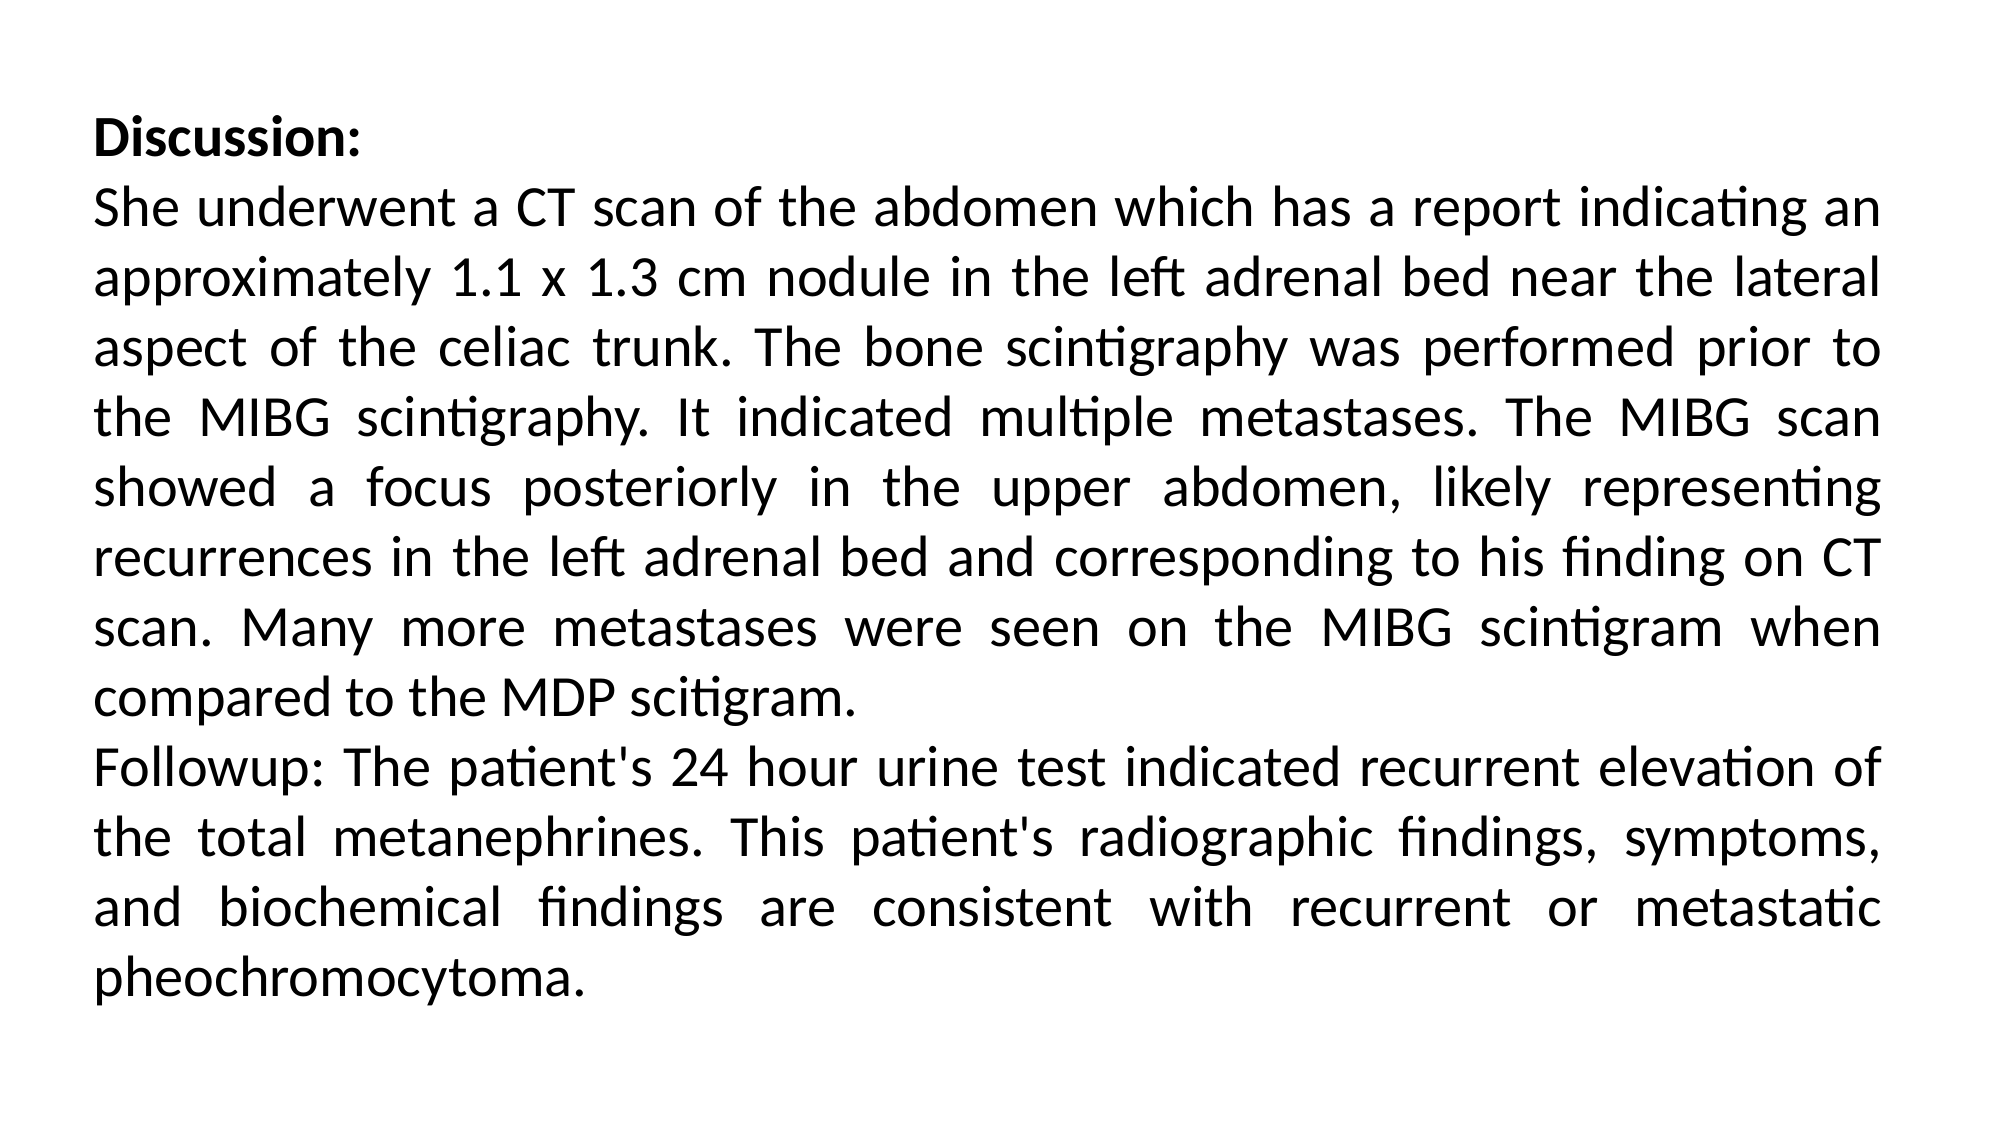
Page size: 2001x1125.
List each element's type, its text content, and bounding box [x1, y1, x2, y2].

text_box Discussion: She underwent a CT scan of the abdomen which has a report indicating an approximately 1.1 x 1.3 cm nodule in the left adrenal bed near the lateral aspect of the celiac trunk. The bone scintigraphy was performed prior to the MIBG scintigraphy. It indicated multiple metastases. The MIBG scan showed a focus posteriorly in the upper abdomen, likely representing recurrences in the left adrenal bed and corresponding to his finding on CT scan. Many more metastases were seen on the MIBG scintigram when compared to the MDP scitigram. Followup: The patient's 24 hour urine test indicated recurrent elevation of the total metanephrines. This patient's radiographic findings, symptoms, and biochemical findings are consistent with recurrent or metastatic pheochromocytoma. [79, 90, 1898, 1016]
